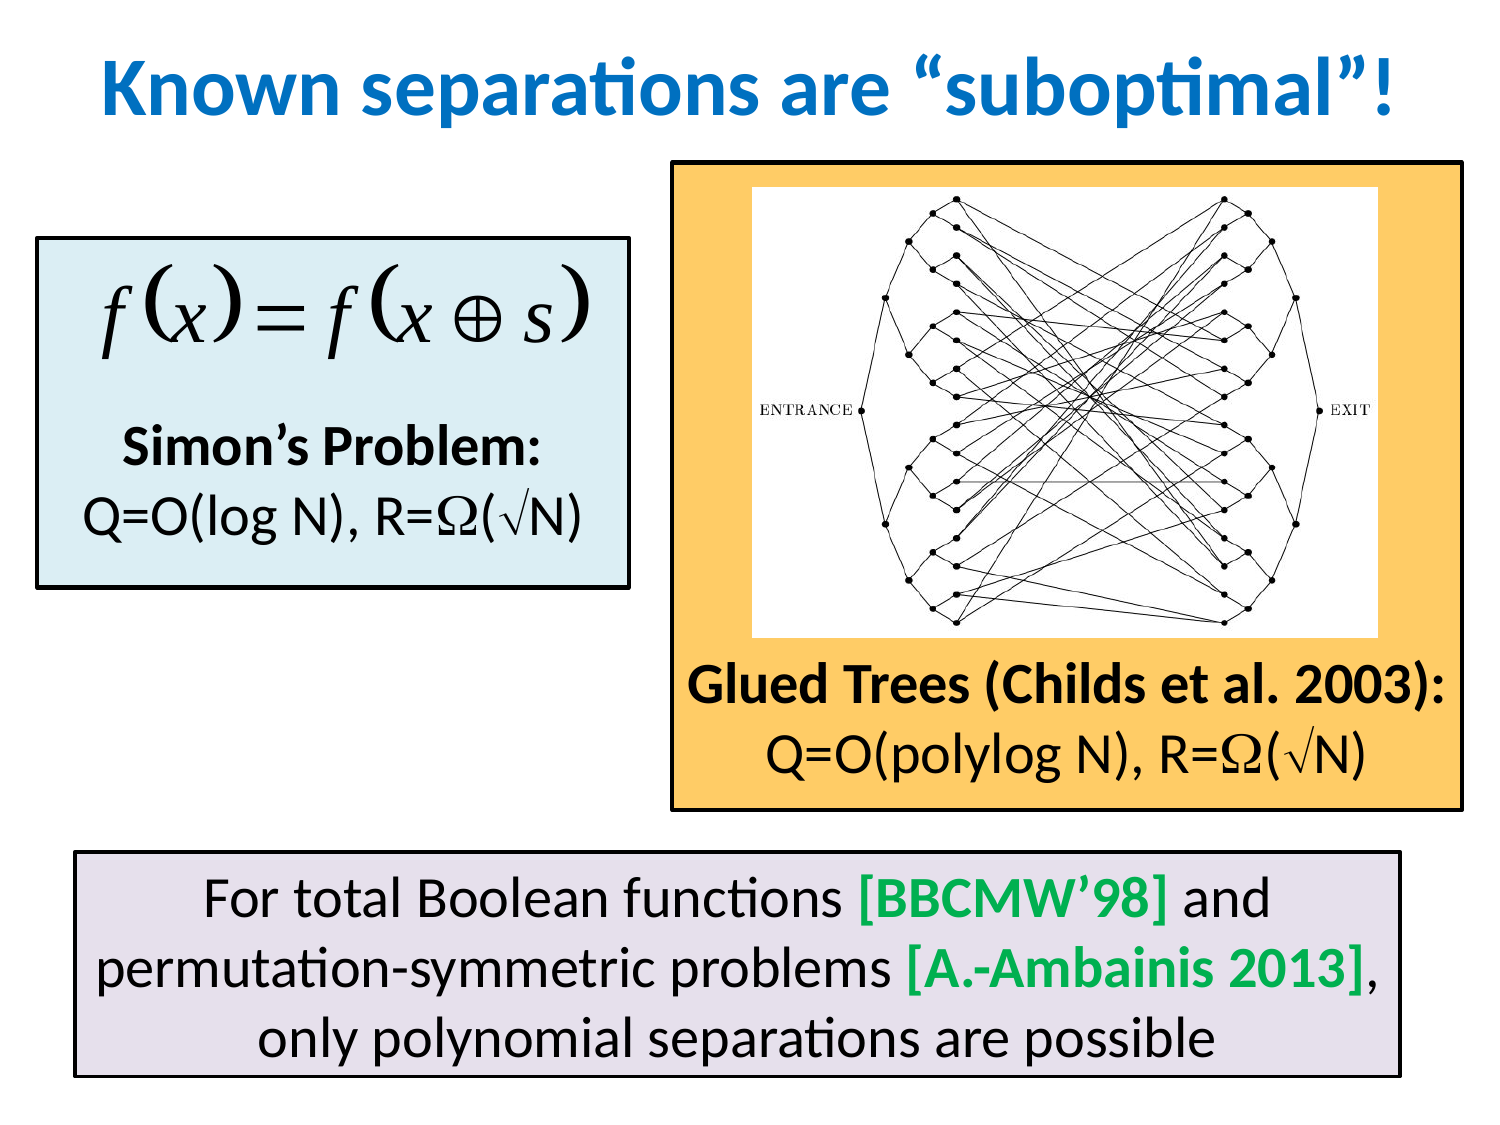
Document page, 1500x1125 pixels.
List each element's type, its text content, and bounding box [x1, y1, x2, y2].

text_box [35, 236, 631, 590]
text_box Known separations are “suboptimal”! [74, 24, 1425, 140]
text_box Simon’s Problem: Q=O(log N), R=(N) [37, 399, 629, 555]
text_box For total Boolean functions [BBCMW’98] and permutation-symmetric problems [A.-Ambainis 2013], only polynomial separations are possible [75, 851, 1400, 1077]
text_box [73, 261, 597, 376]
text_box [669, 162, 1465, 811]
